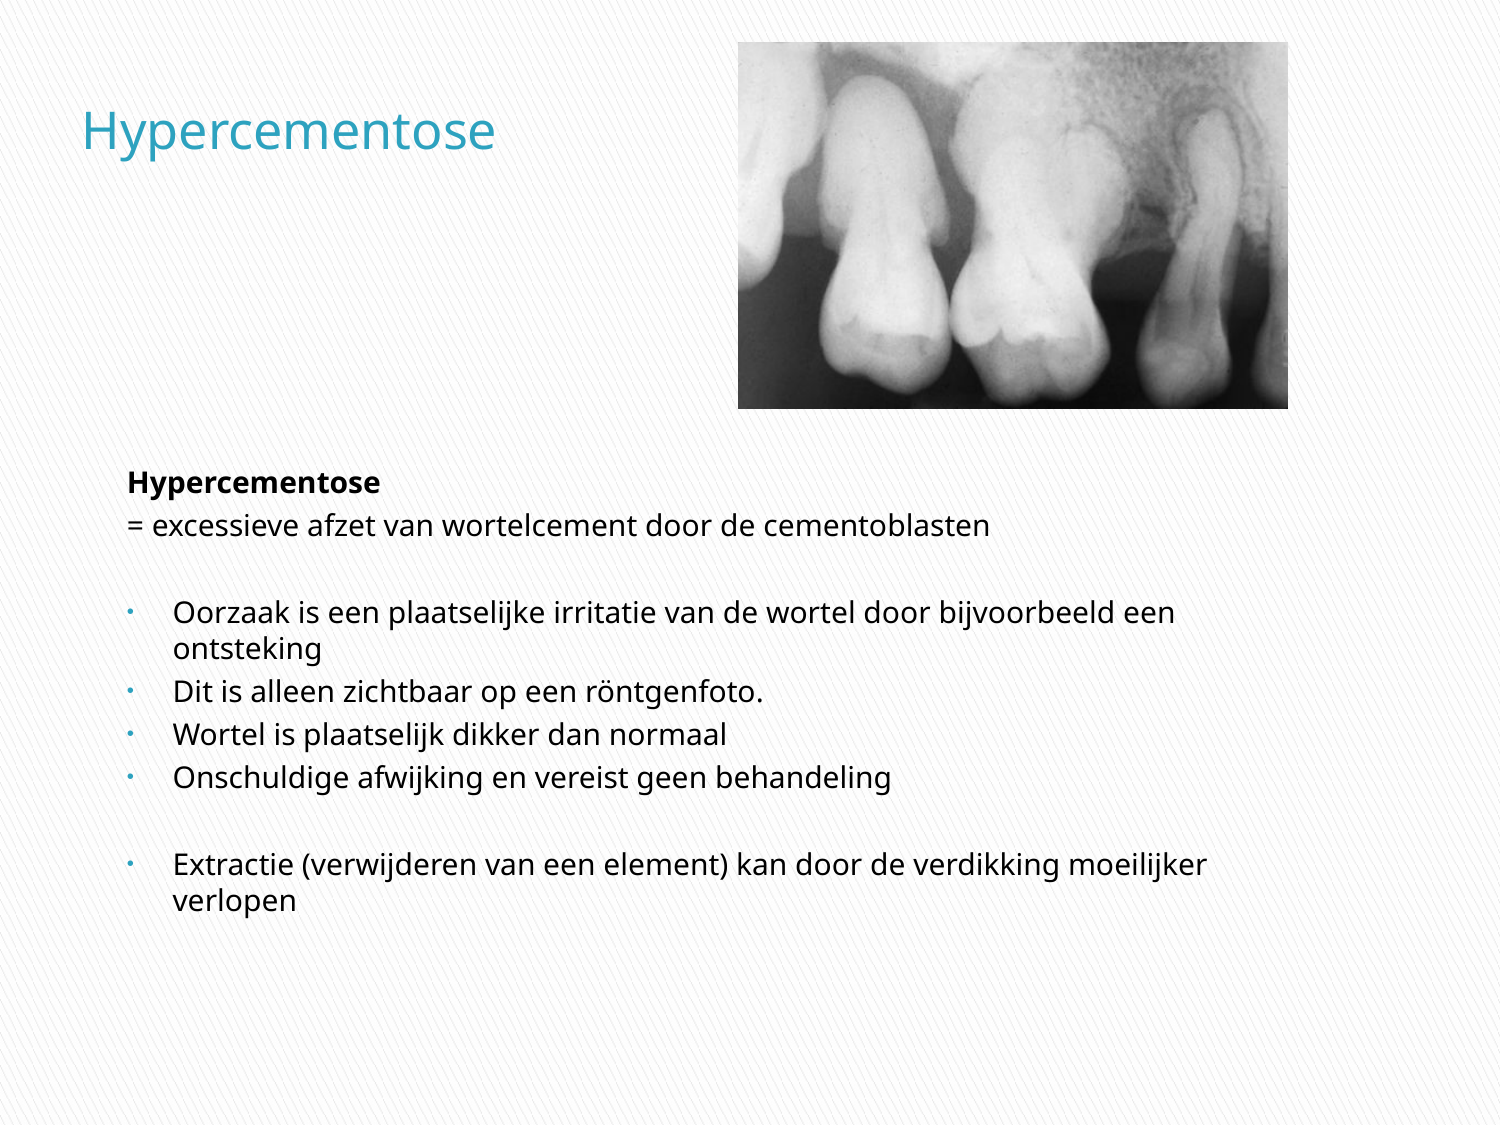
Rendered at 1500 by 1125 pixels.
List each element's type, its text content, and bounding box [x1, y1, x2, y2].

list Hypercementose = excessieve afzet van wortelcement door de cementoblasten Oorzaak is een plaatselijke irritatie van de wortel door bijvoorbeeld een ontsteking Dit is alleen zichtbaar op een röntgenfoto. Wortel is plaatselijk dikker dan normaal Onschuldige afwijking en vereist geen behandeling Extractie (verwijderen van een element) kan door de verdikking moeilijker verlopen [112, 456, 1319, 928]
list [737, 42, 1289, 410]
title Hypercementose [41, 90, 526, 185]
